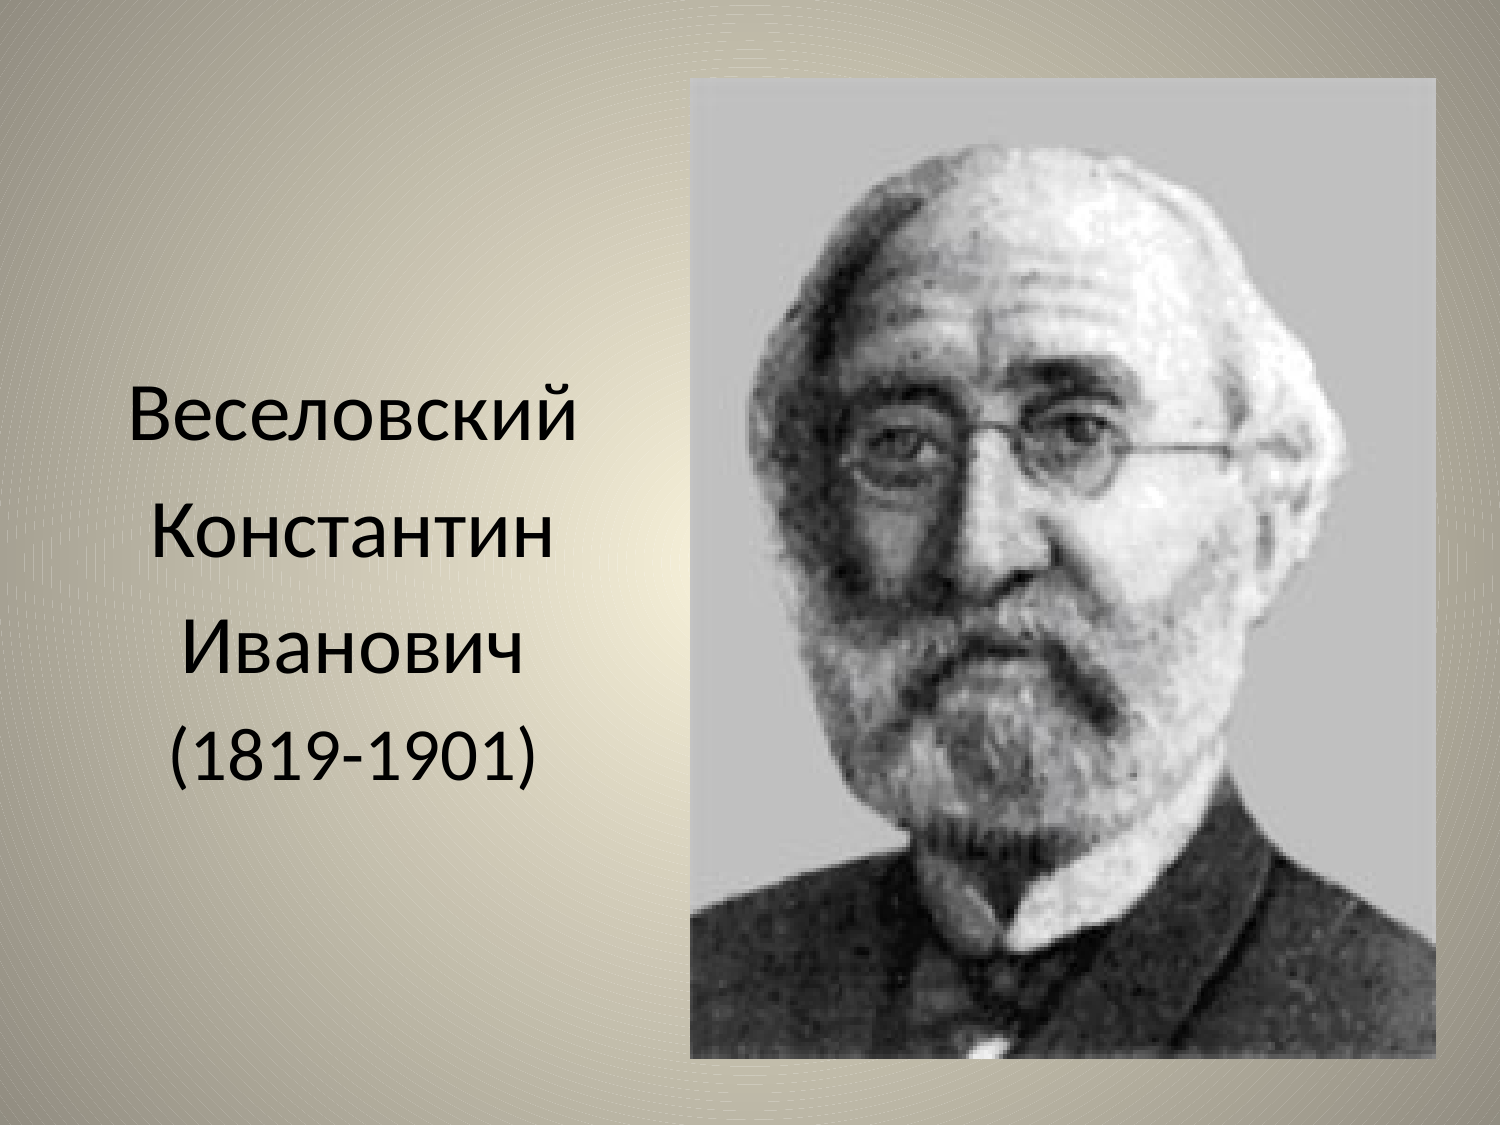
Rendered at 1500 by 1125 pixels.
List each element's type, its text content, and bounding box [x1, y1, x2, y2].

list Веселовский Константин Иванович (1819-1901) [75, 66, 632, 1005]
picture [690, 77, 1436, 1059]
